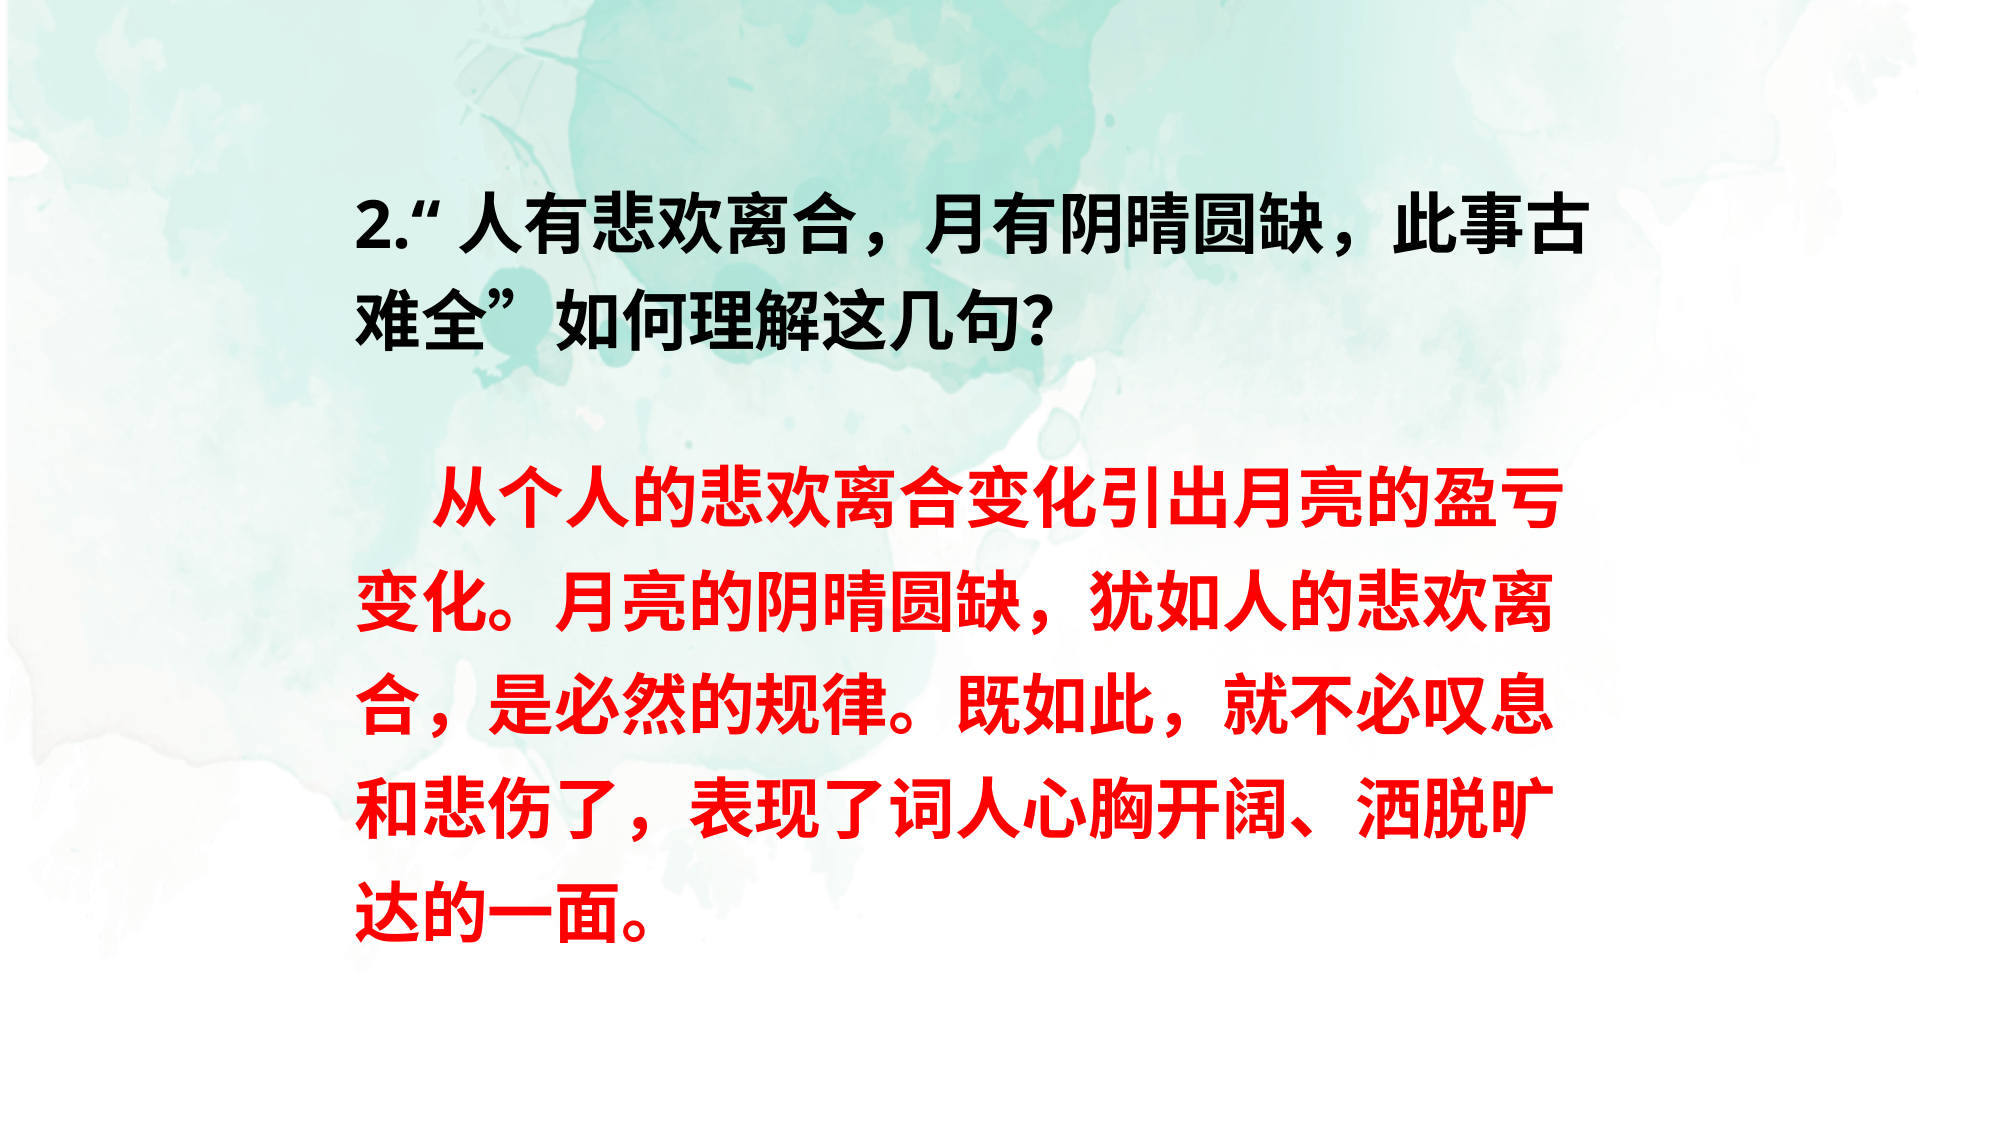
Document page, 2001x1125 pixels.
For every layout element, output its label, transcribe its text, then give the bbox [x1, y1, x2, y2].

text_box 2.“人有悲欢离合，月有阴晴圆缺，此事古难全”如何理解这几句？ [334, 156, 1666, 369]
picture [0, 0, 2000, 1125]
text_box 从个人的悲欢离合变化引出月亮的盈亏变化。月亮的阴晴圆缺，犹如人的悲欢离合，是必然的规律。既如此，就不必叹息和悲伤了，表现了词人心胸开阔、洒脱旷达的一面。 [334, 421, 1633, 962]
